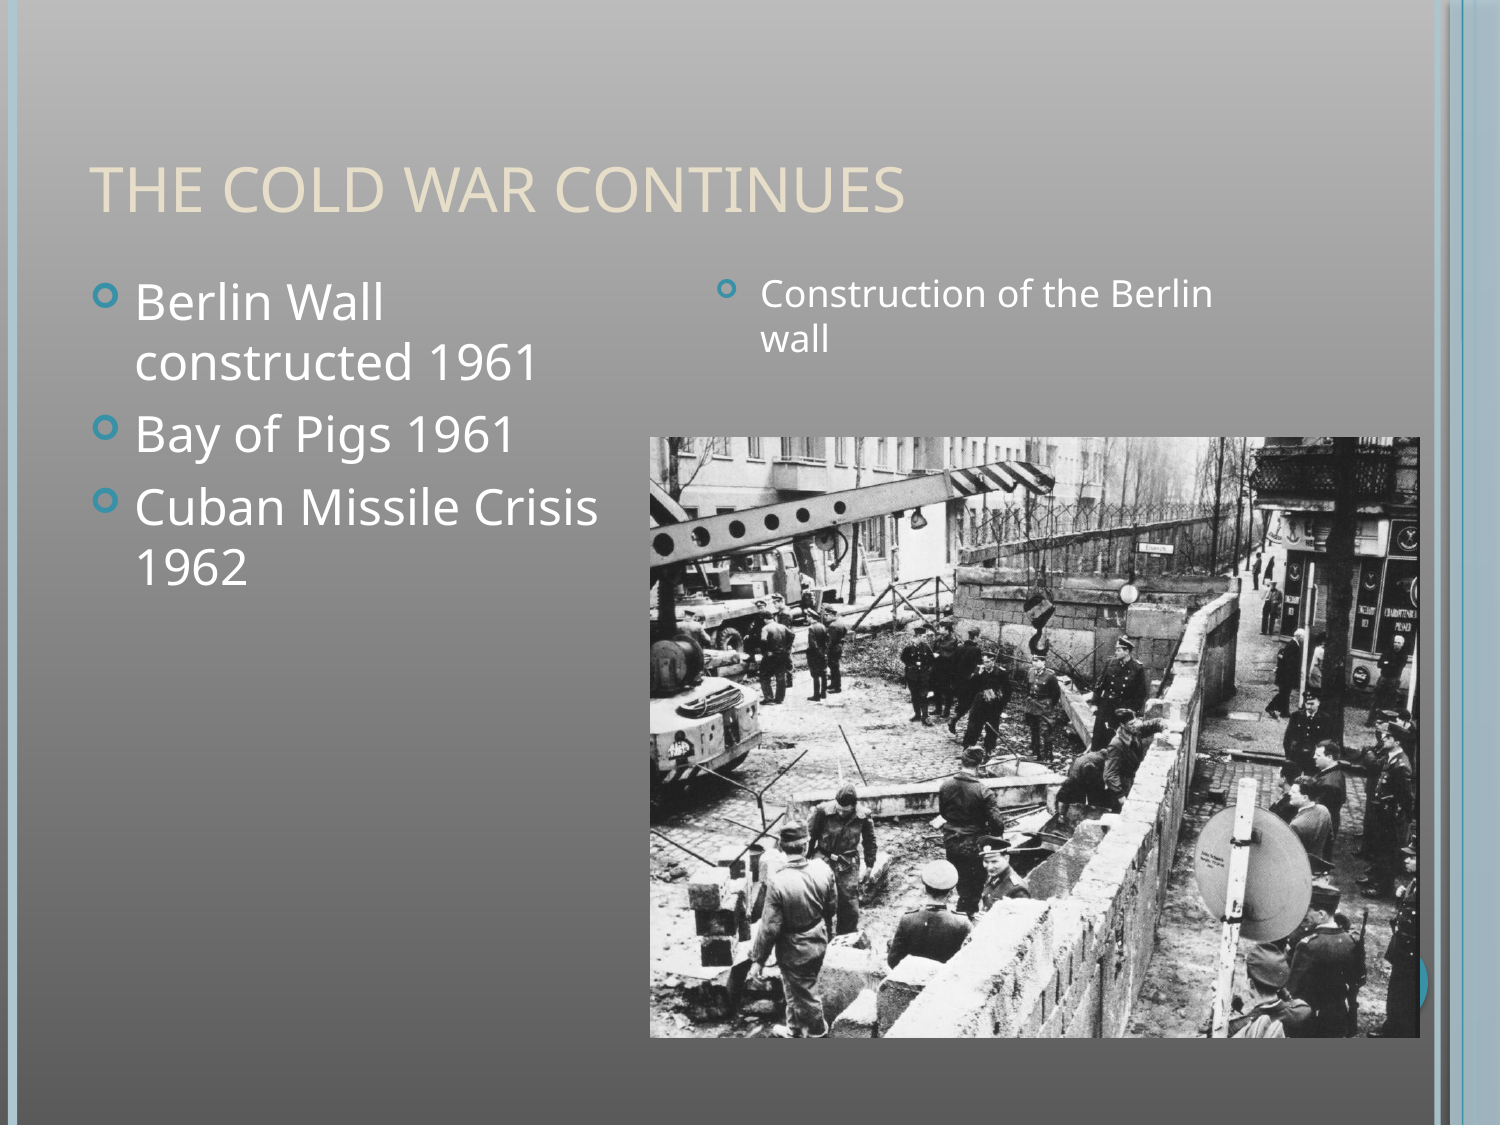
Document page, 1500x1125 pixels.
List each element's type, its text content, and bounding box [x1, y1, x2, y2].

title The Cold War Continues [75, 45, 1300, 233]
picture [649, 437, 1420, 1038]
list Construction of the Berlin wall [700, 262, 1301, 436]
list Berlin Wall constructed 1961 Bay of Pigs 1961 Cuban Missile Crisis 1962 [75, 262, 675, 1013]
